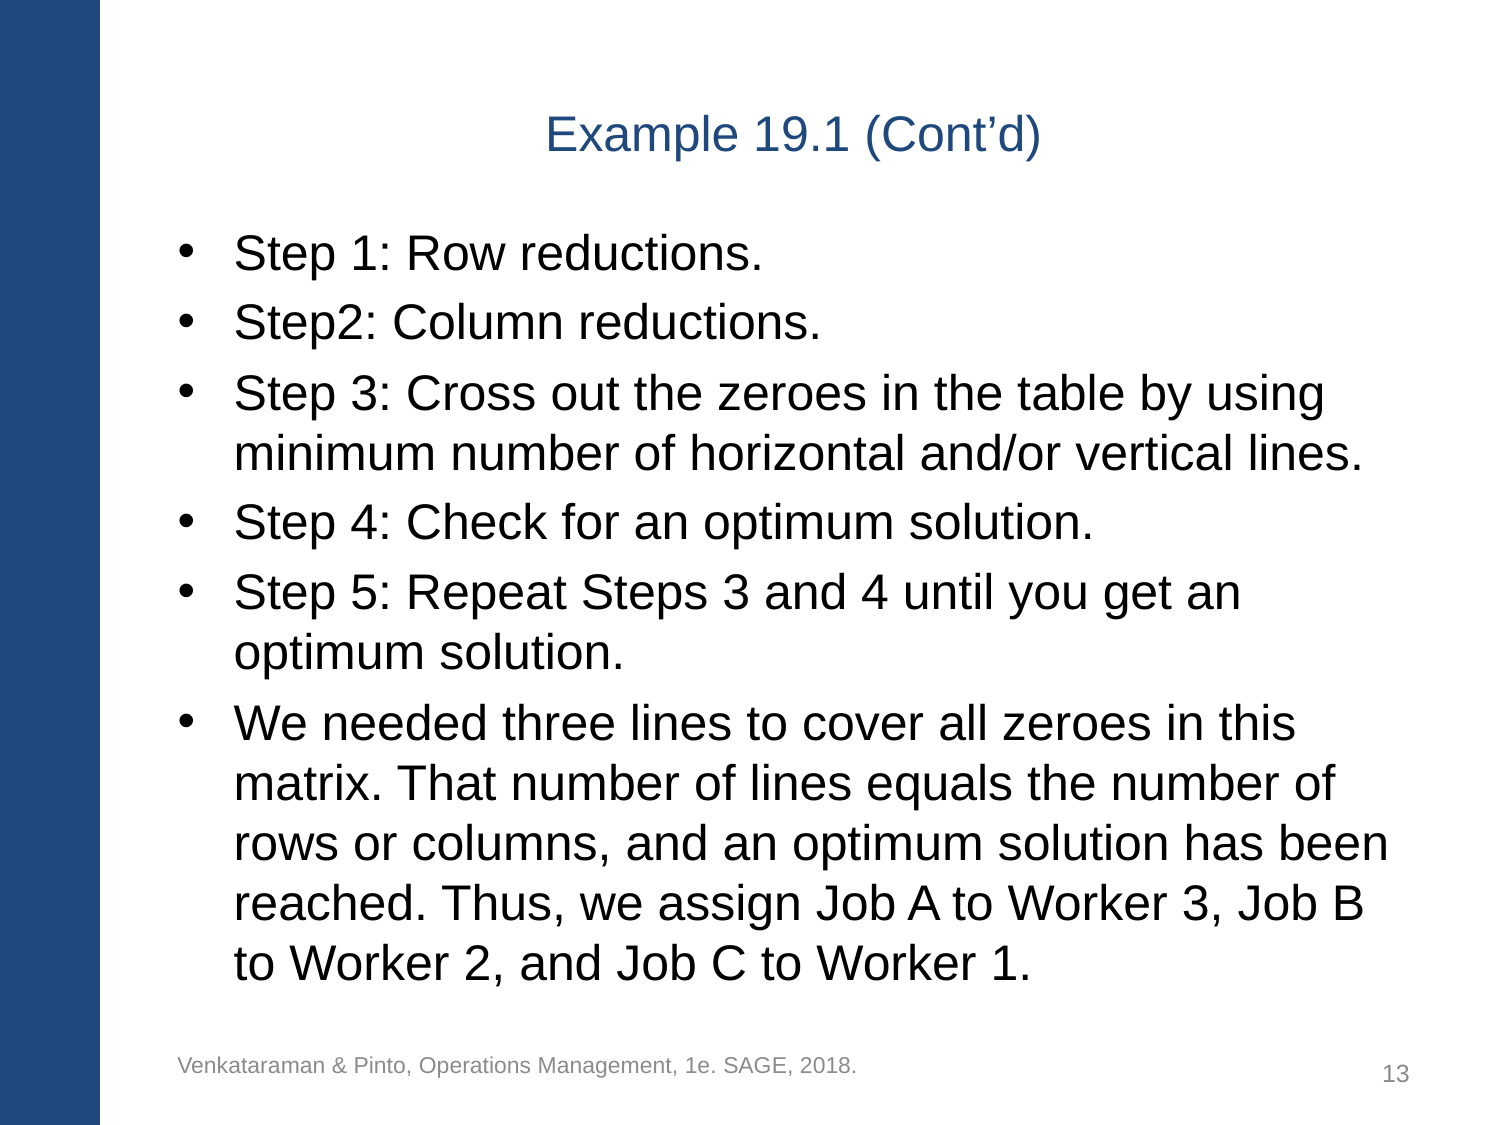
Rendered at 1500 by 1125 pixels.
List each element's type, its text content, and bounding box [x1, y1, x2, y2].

slide_number 13 [1350, 1042, 1425, 1103]
list Step 1: Row reductions. Step2: Column reductions. Step 3: Cross out the zeroes in the table by using minimum number of horizontal and/or vertical lines. Step 4: Check for an optimum solution. Step 5: Repeat Steps 3 and 4 until you get an optimum solution. We needed three lines to cover all zeroes in this matrix. That number of lines equals the number of rows or columns, and an optimum solution has been reached. Thus, we assign Job A to Worker 3, Job B to Worker 2, and Job C to Worker 1. [162, 212, 1425, 1025]
footer Venkataraman & Pinto, Operations Management, 1e. SAGE, 2018. [162, 1042, 1313, 1103]
title Example 19.1 (Cont’d) [162, 37, 1425, 212]
